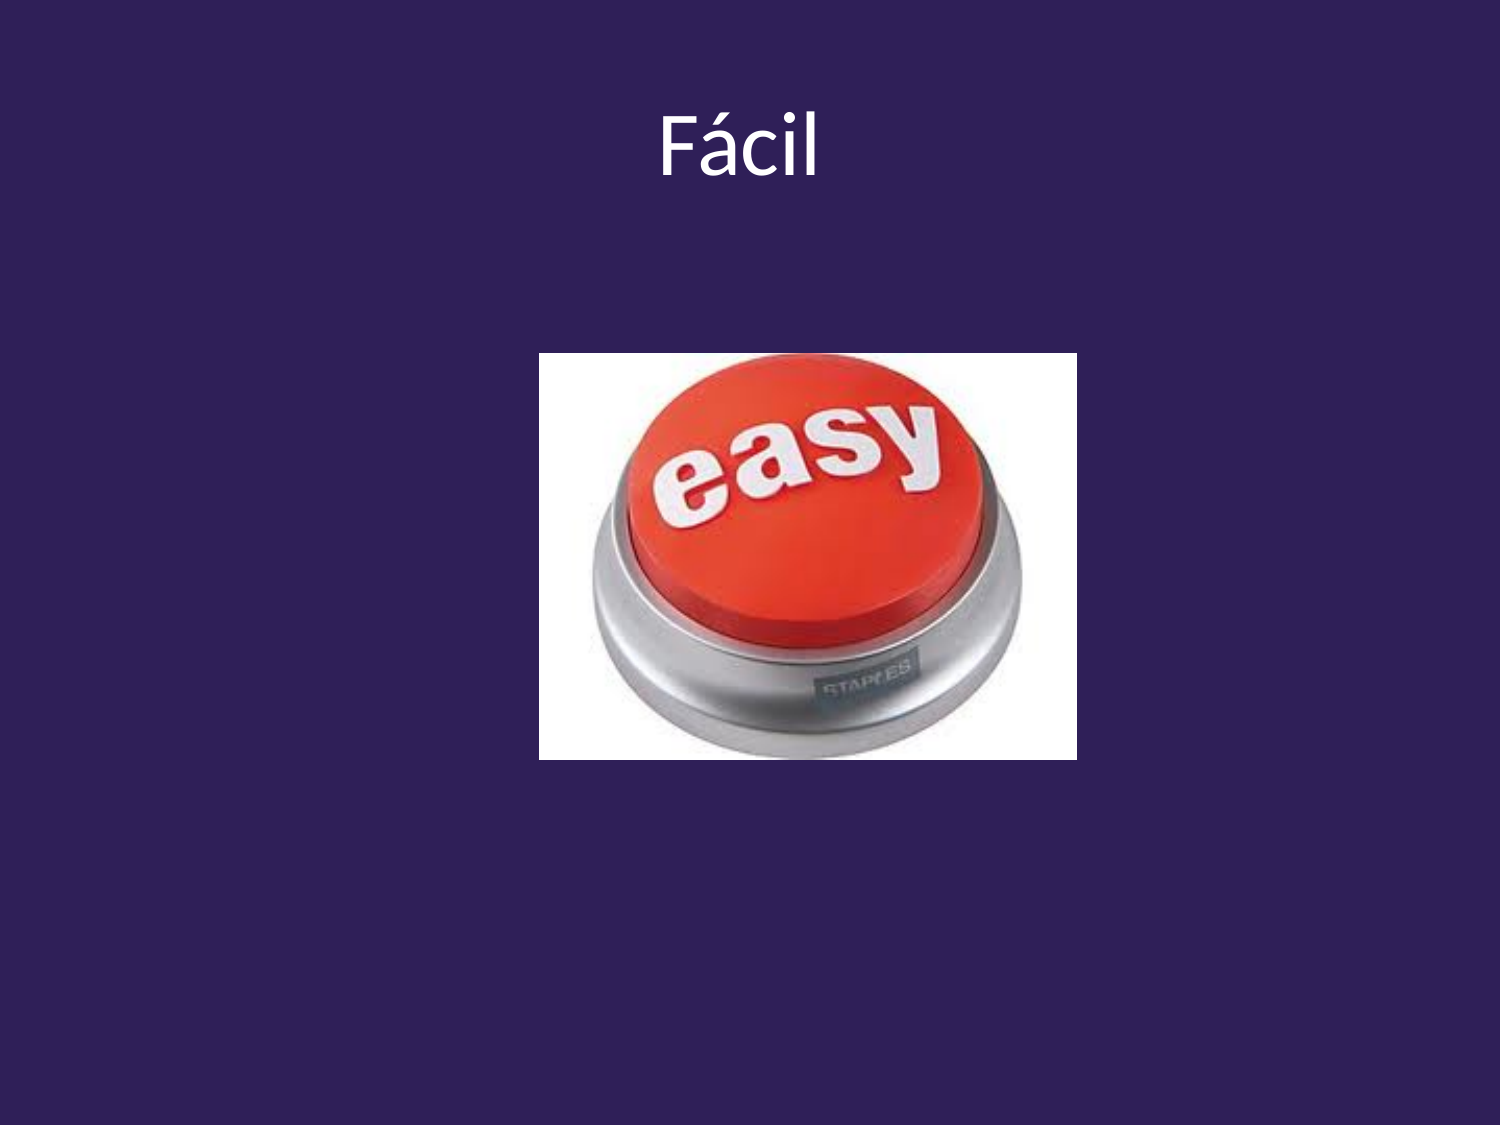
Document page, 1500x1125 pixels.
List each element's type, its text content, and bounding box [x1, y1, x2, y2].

title Fácil [75, 45, 1425, 233]
picture [538, 353, 1077, 761]
